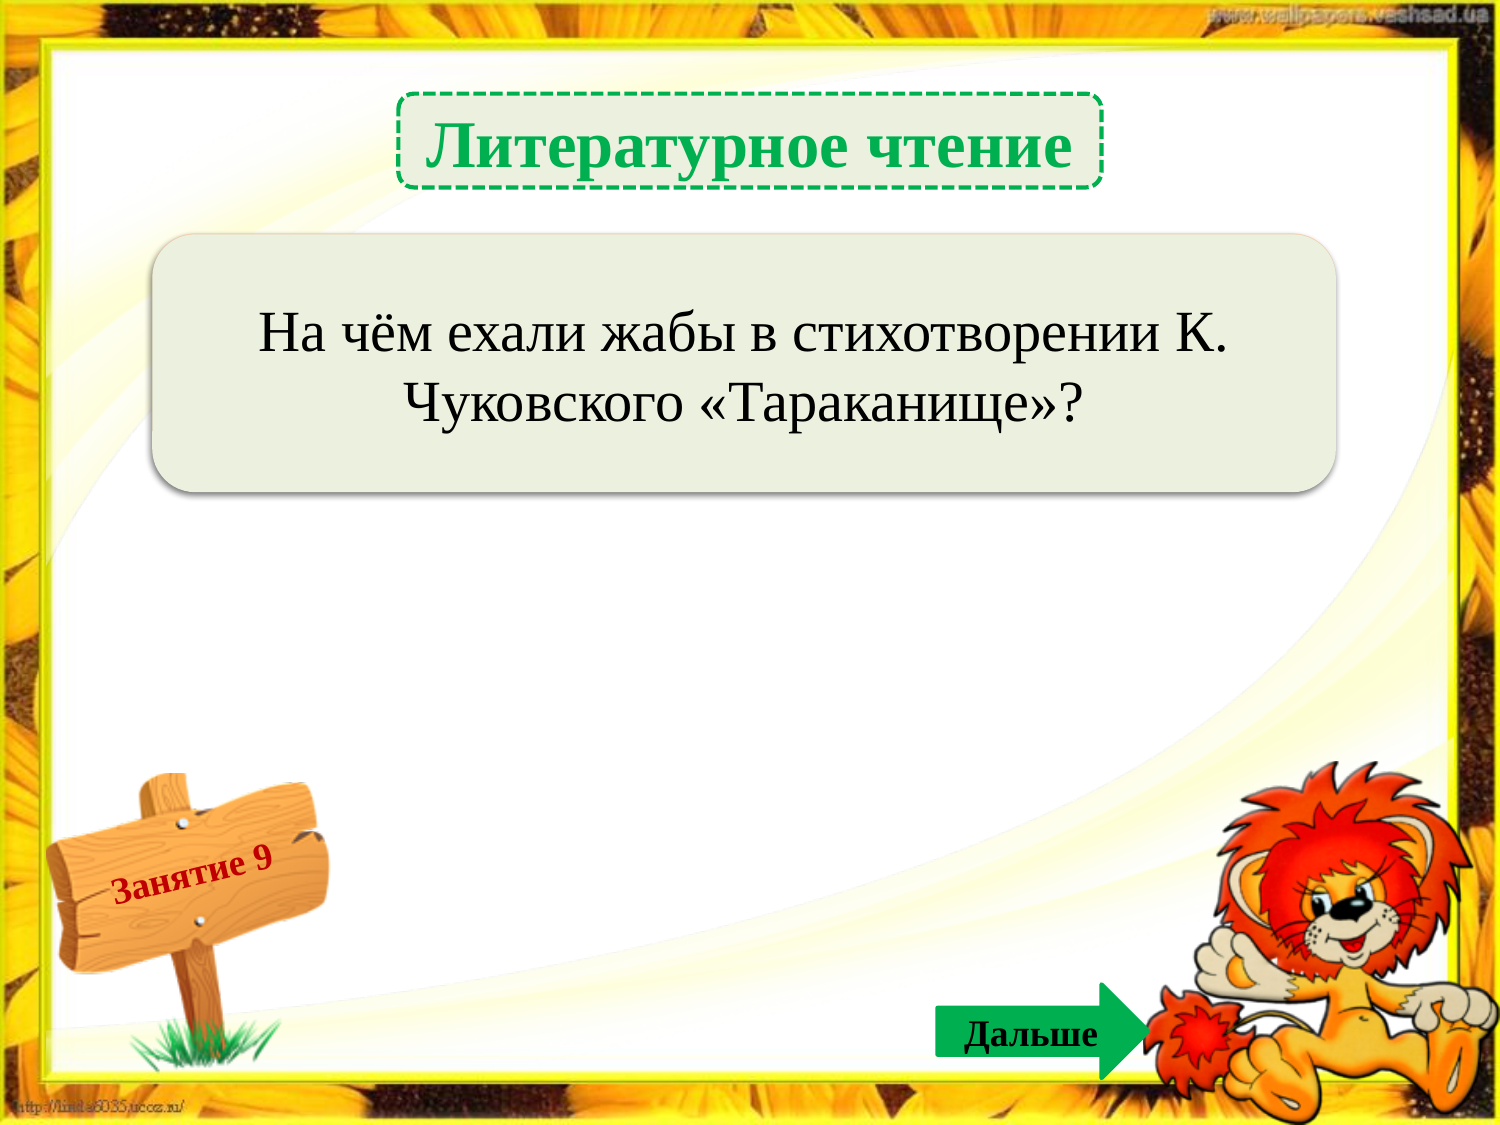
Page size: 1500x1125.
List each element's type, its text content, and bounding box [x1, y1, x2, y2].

text_box [150, 232, 1338, 495]
text_box Дальше [935, 982, 1151, 1081]
text_box Литературное чтение [396, 91, 1104, 190]
picture [0, 0, 1500, 1125]
